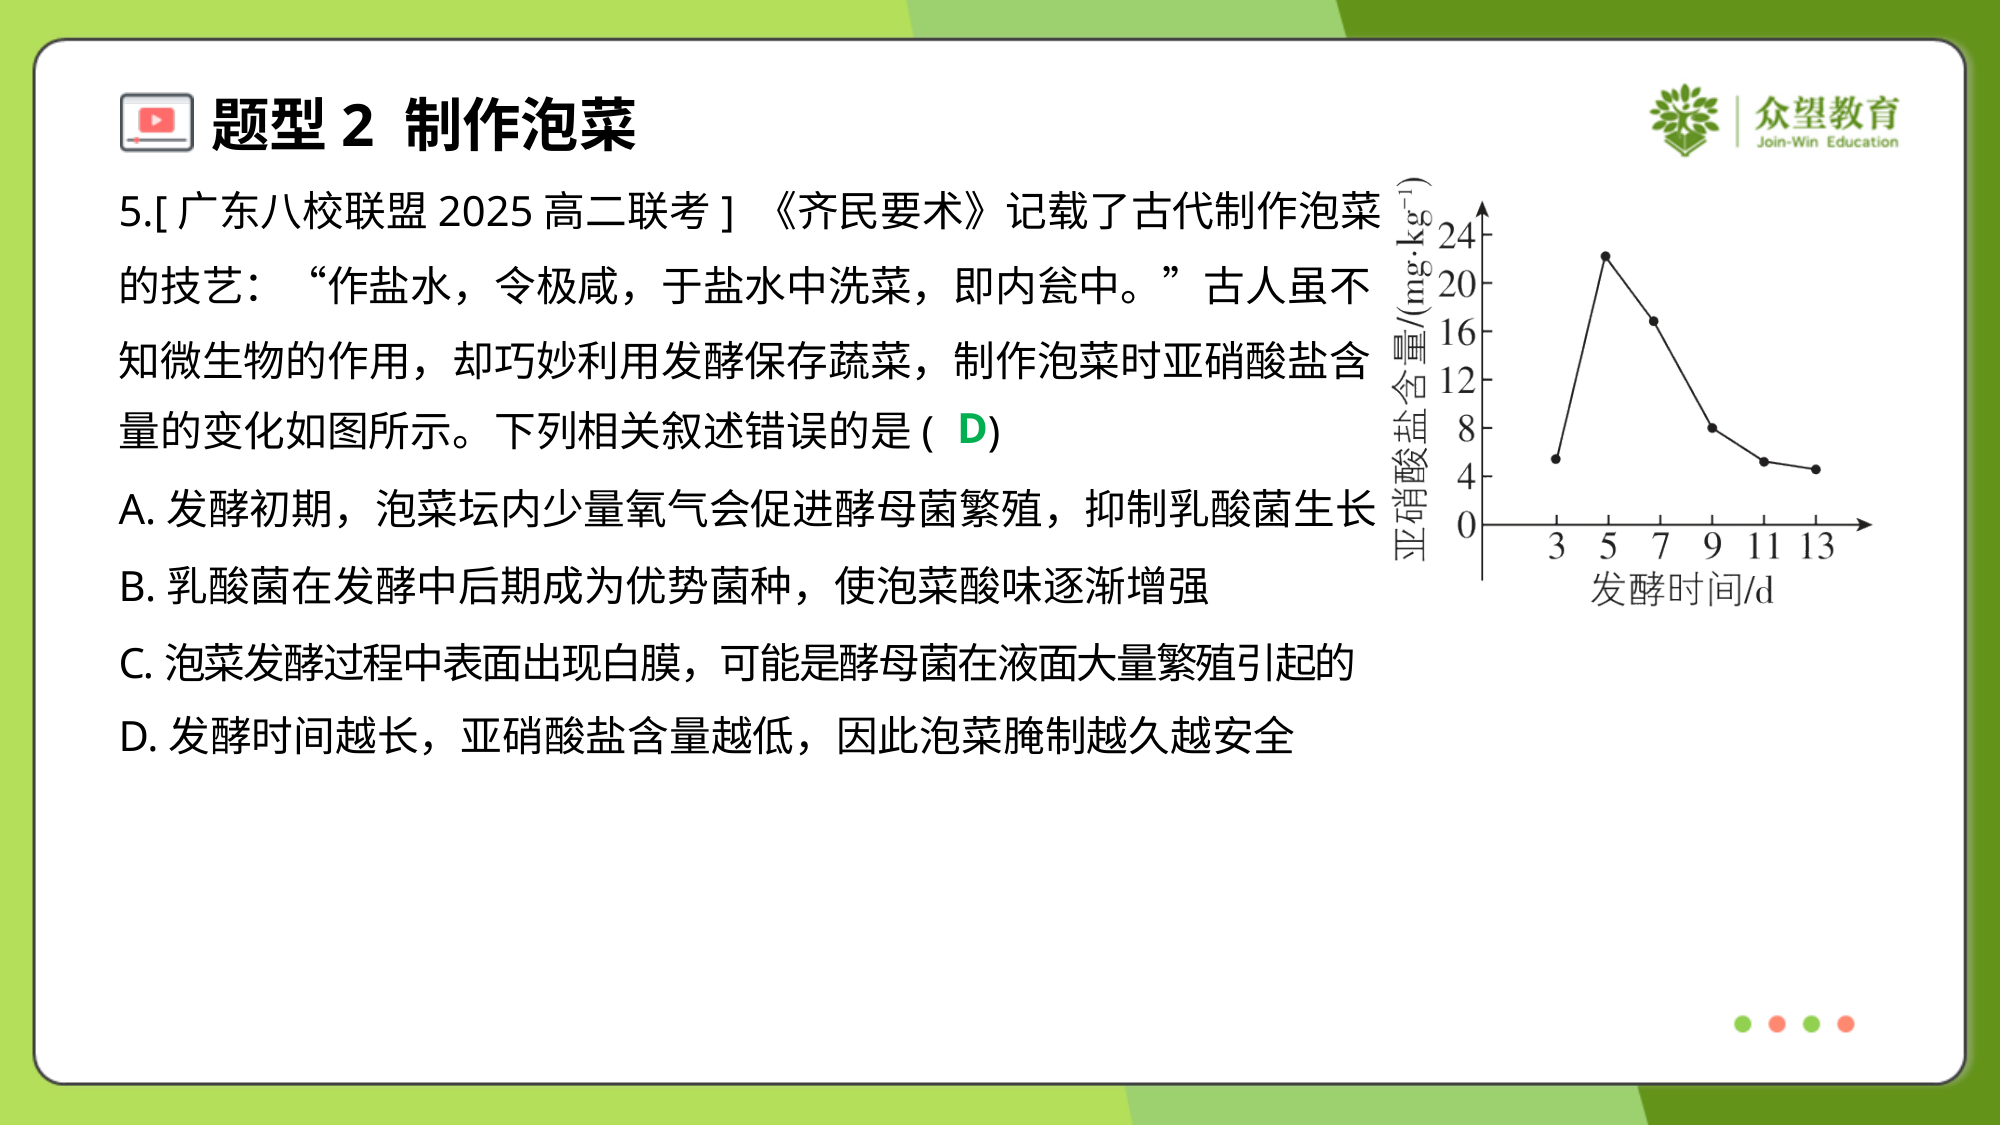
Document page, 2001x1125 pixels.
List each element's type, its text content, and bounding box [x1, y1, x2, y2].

picture [0, 0, 2000, 1125]
text_box D [940, 381, 1005, 446]
text_box 5.[广东八校联盟2025高二联考] 《齐民要术》记载了古代制作泡菜 的技艺：“作盐水，令极咸，于盐水中洗菜，即内瓮中。”古人虽不 知微生物的作用，却巧妙利用发酵保存蔬菜，制作泡菜时亚硝酸盐含 量的变化如图所示。下列相关叙述错误的是( ) [118, 159, 1370, 448]
text_box A.发酵初期，泡菜坛内少量氧气会促进酵母菌繁殖，抑制乳酸菌生长 B.乳酸菌在发酵中后期成为优势菌种，使泡菜酸味逐渐增强 C.泡菜发酵过程中表面出现白膜，可能是酵母菌在液面大量繁殖引起的 D.发酵时间越长，亚硝酸盐含量越低，因此泡菜腌制越久越安全 [118, 457, 1370, 753]
